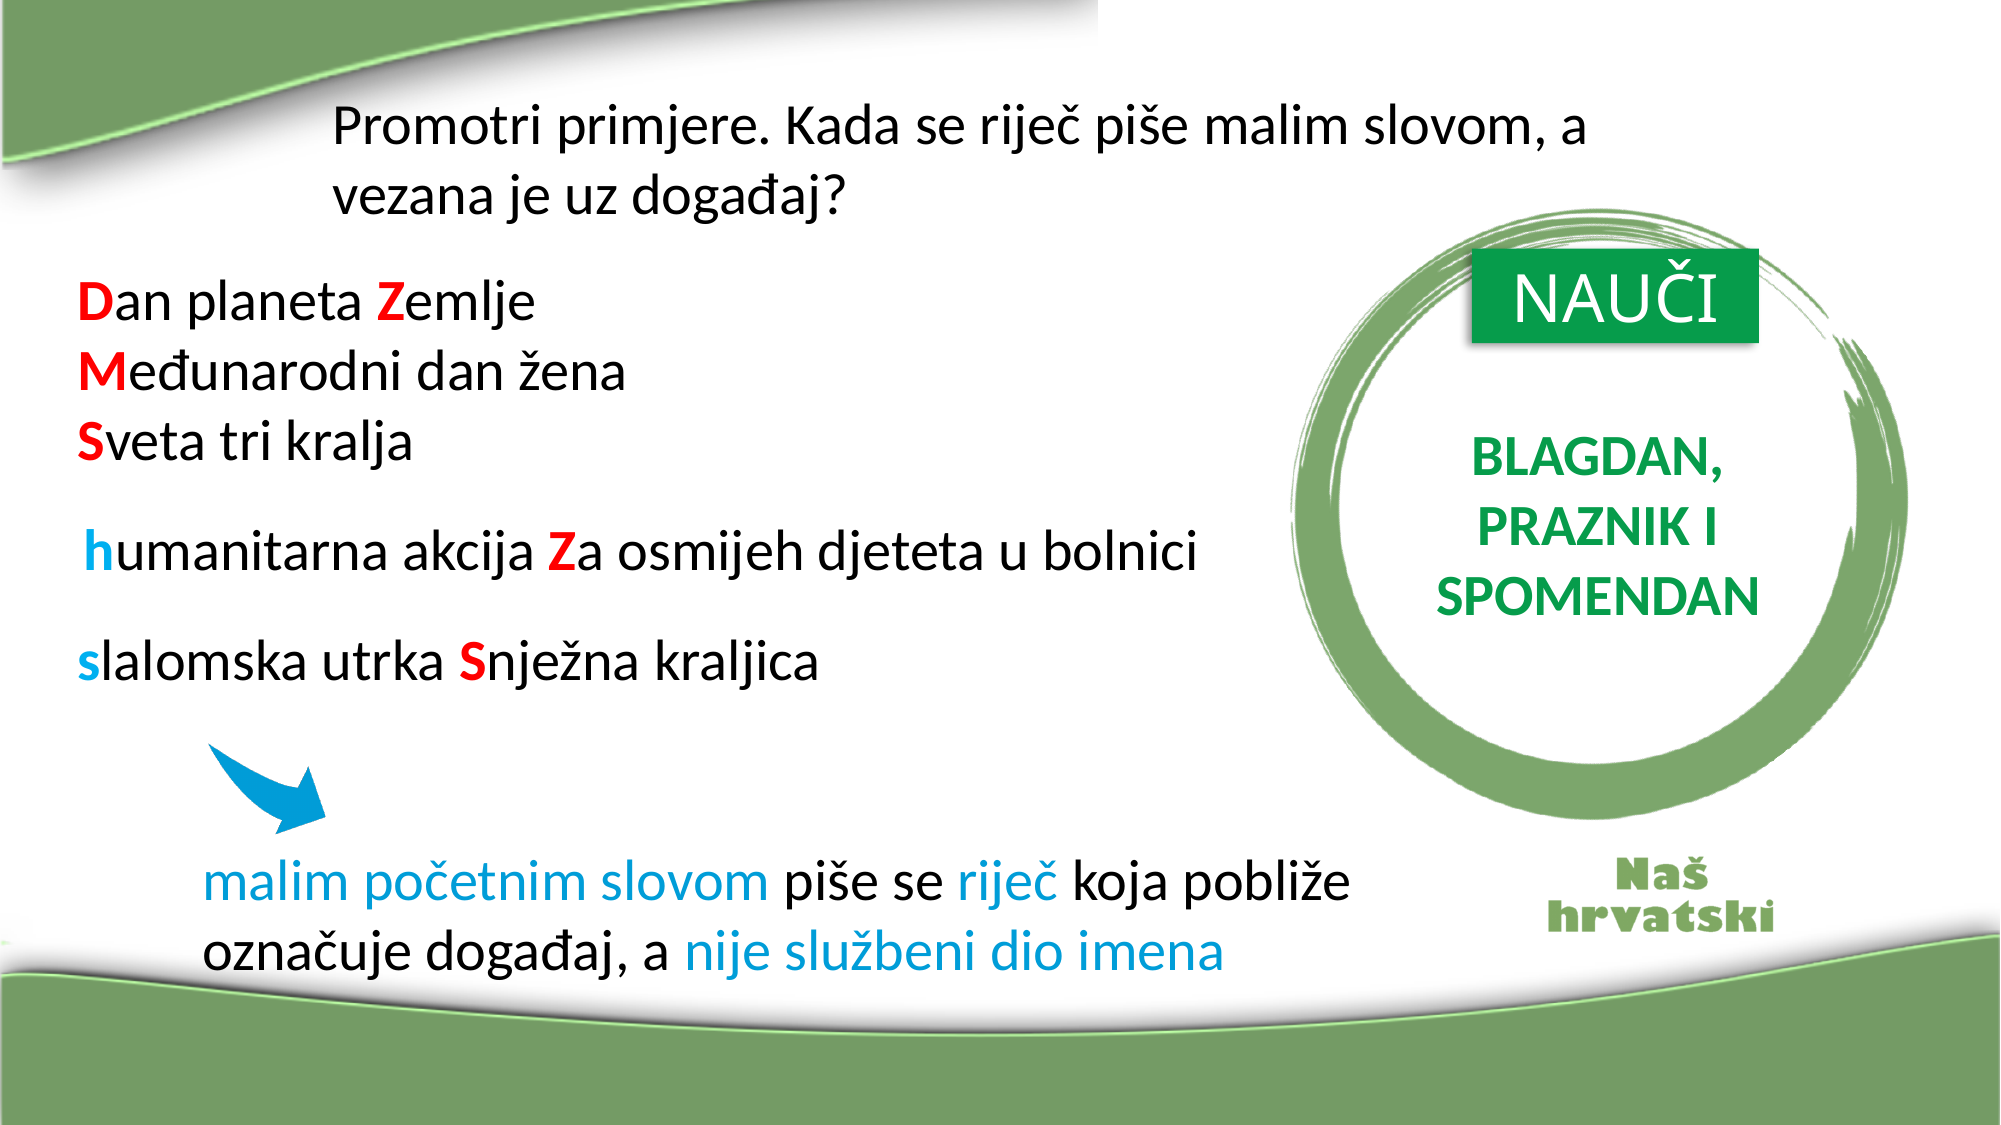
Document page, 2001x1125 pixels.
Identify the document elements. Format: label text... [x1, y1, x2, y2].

picture [432, 0, 603, 601]
text_box Dan planeta Zemlje Međunarodni dan žena Sveta tri kralja [62, 254, 432, 480]
text_box Promotri primjere. Kada se riječ piše malim slovom, a vezana je uz događaj? [603, 78, 902, 234]
text_box slalomska utrka Snježna kraljica [62, 615, 850, 700]
text_box humanitarna akcija Za osmijeh djeteta u bolnici [69, 505, 432, 590]
text_box malim početnim slovom piše se riječ koja pobliže označuje događaj, a nije službeni dio imena [187, 834, 902, 990]
picture [902, 27, 1098, 1125]
text_box Dan planeta Zemlje Međunarodni dan žena Sveta tri kralja [603, 254, 786, 480]
text_box malim početnim slovom piše se riječ koja pobliže označuje događaj, a nije službeni dio imena [1098, 834, 1472, 990]
picture [1291, 208, 1906, 815]
picture [164, 686, 363, 861]
text_box humanitarna akcija Za osmijeh djeteta u bolnici [1098, 505, 1214, 590]
text_box Promotri primjere. Kada se riječ piše malim slovom, a vezana je uz događaj? [1098, 78, 1710, 234]
text_box Promotri primjere. Kada se riječ piše malim slovom, a vezana je uz događaj? [318, 78, 432, 234]
text_box humanitarna akcija Za osmijeh djeteta u bolnici [603, 505, 902, 590]
picture [1511, 832, 1818, 949]
